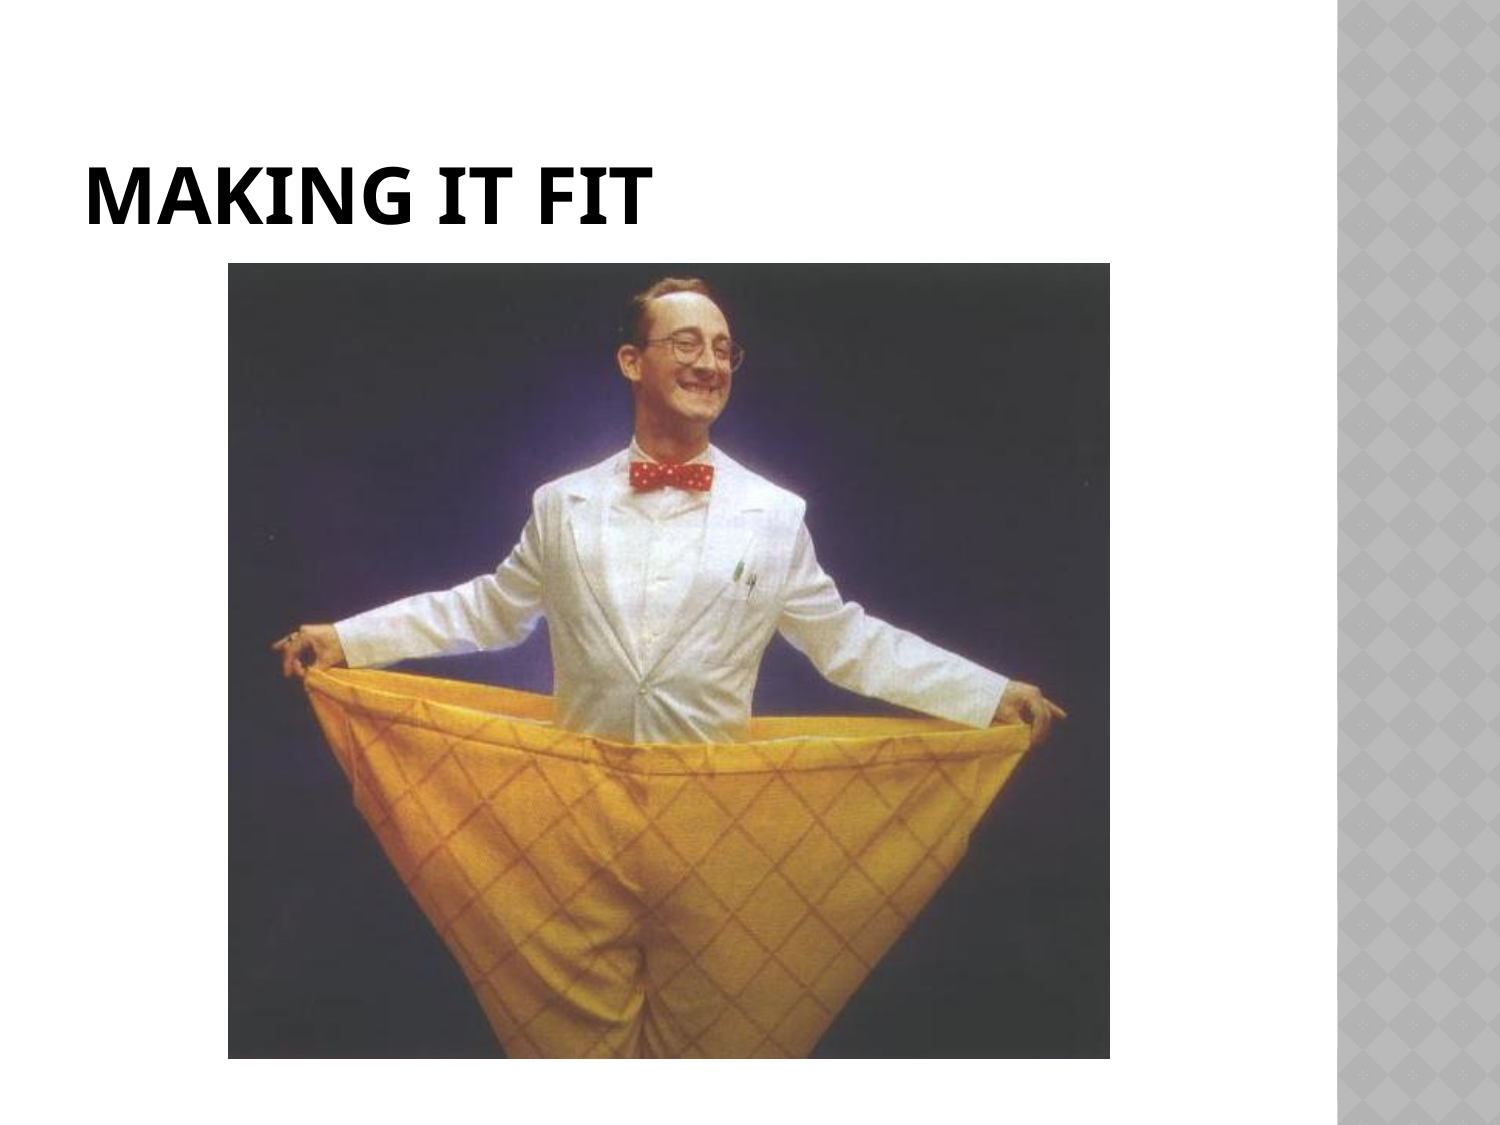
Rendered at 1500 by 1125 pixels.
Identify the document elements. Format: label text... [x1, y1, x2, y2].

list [227, 263, 1110, 1060]
title Making it FIT [75, 52, 1263, 240]
